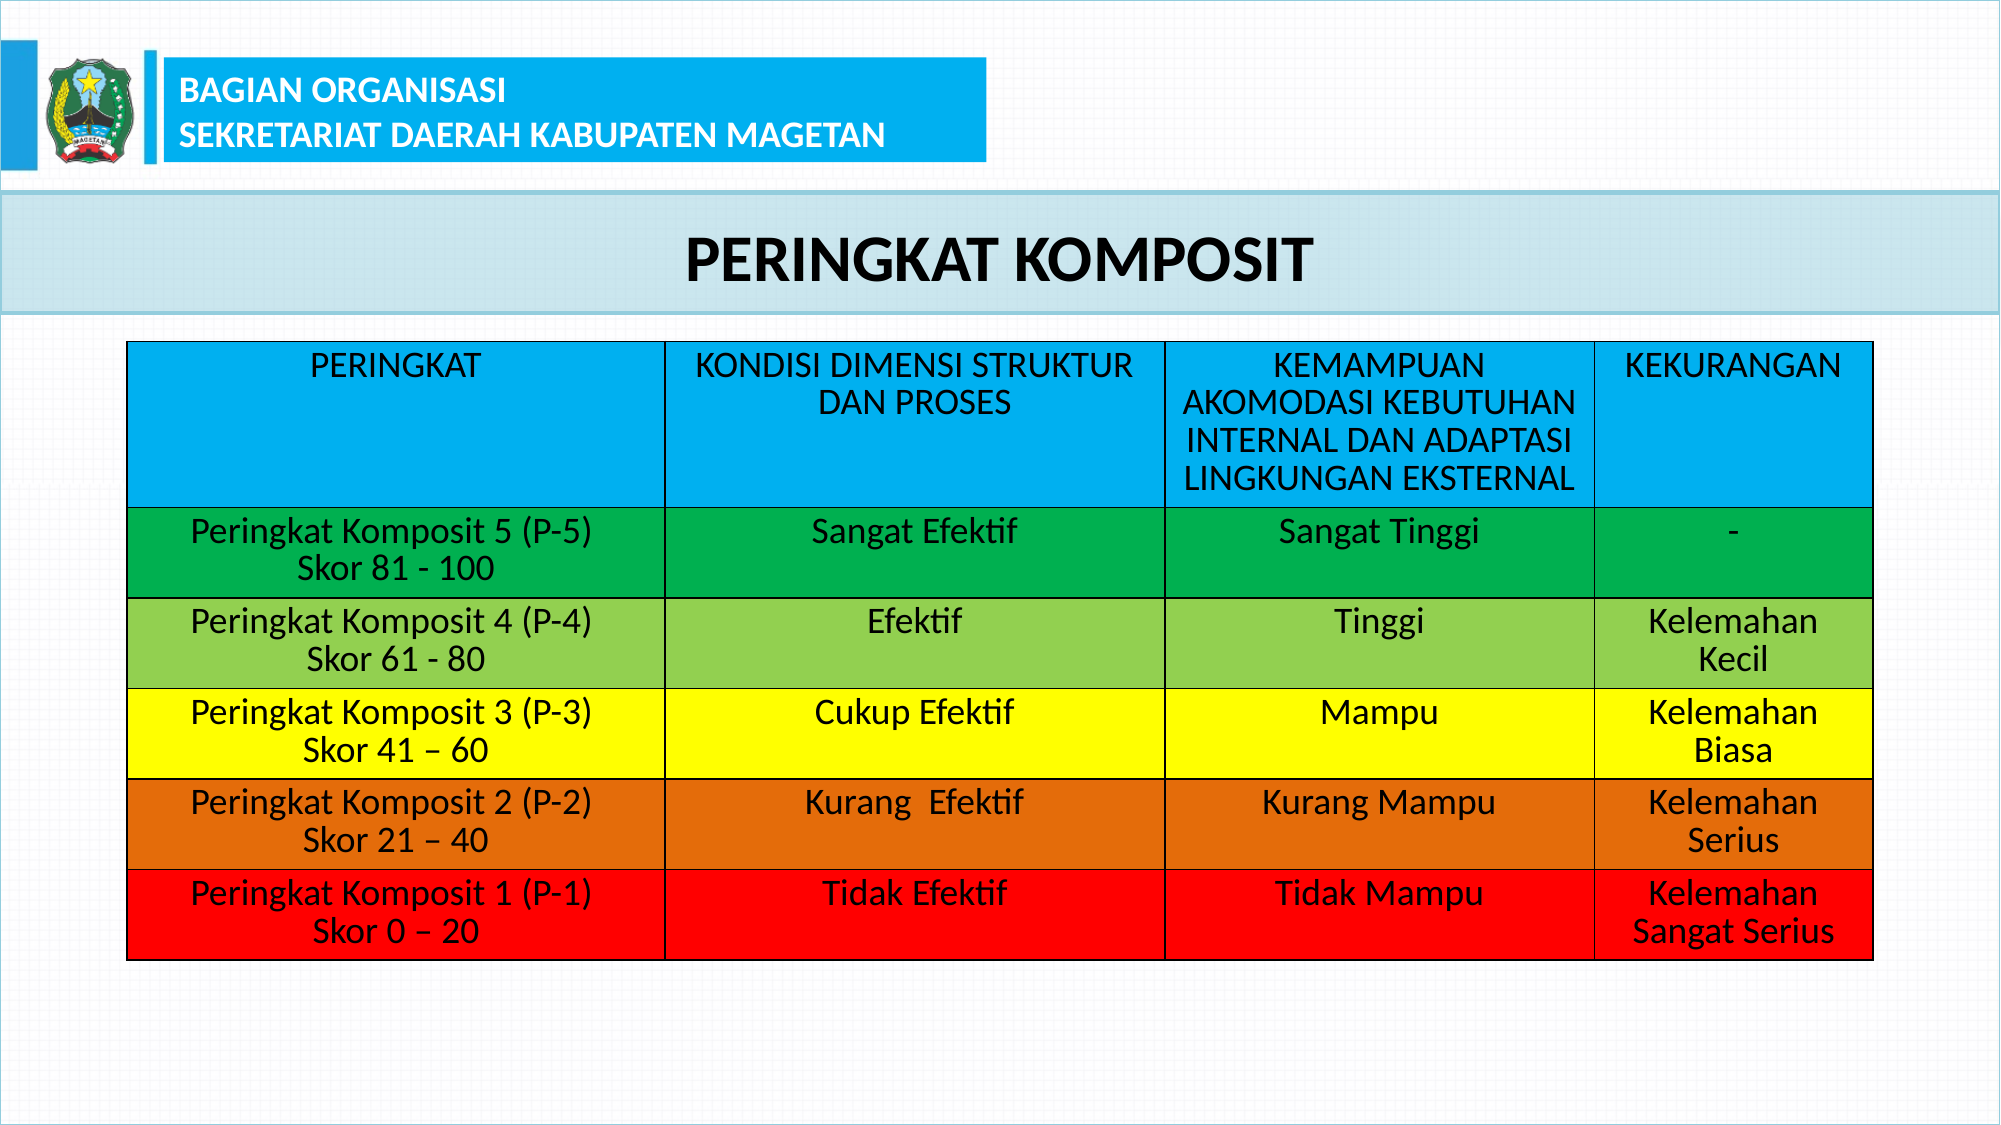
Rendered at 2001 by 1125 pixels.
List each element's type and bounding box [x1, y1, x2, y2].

picture [6, 47, 174, 174]
text_box [0, 0, 2000, 1125]
